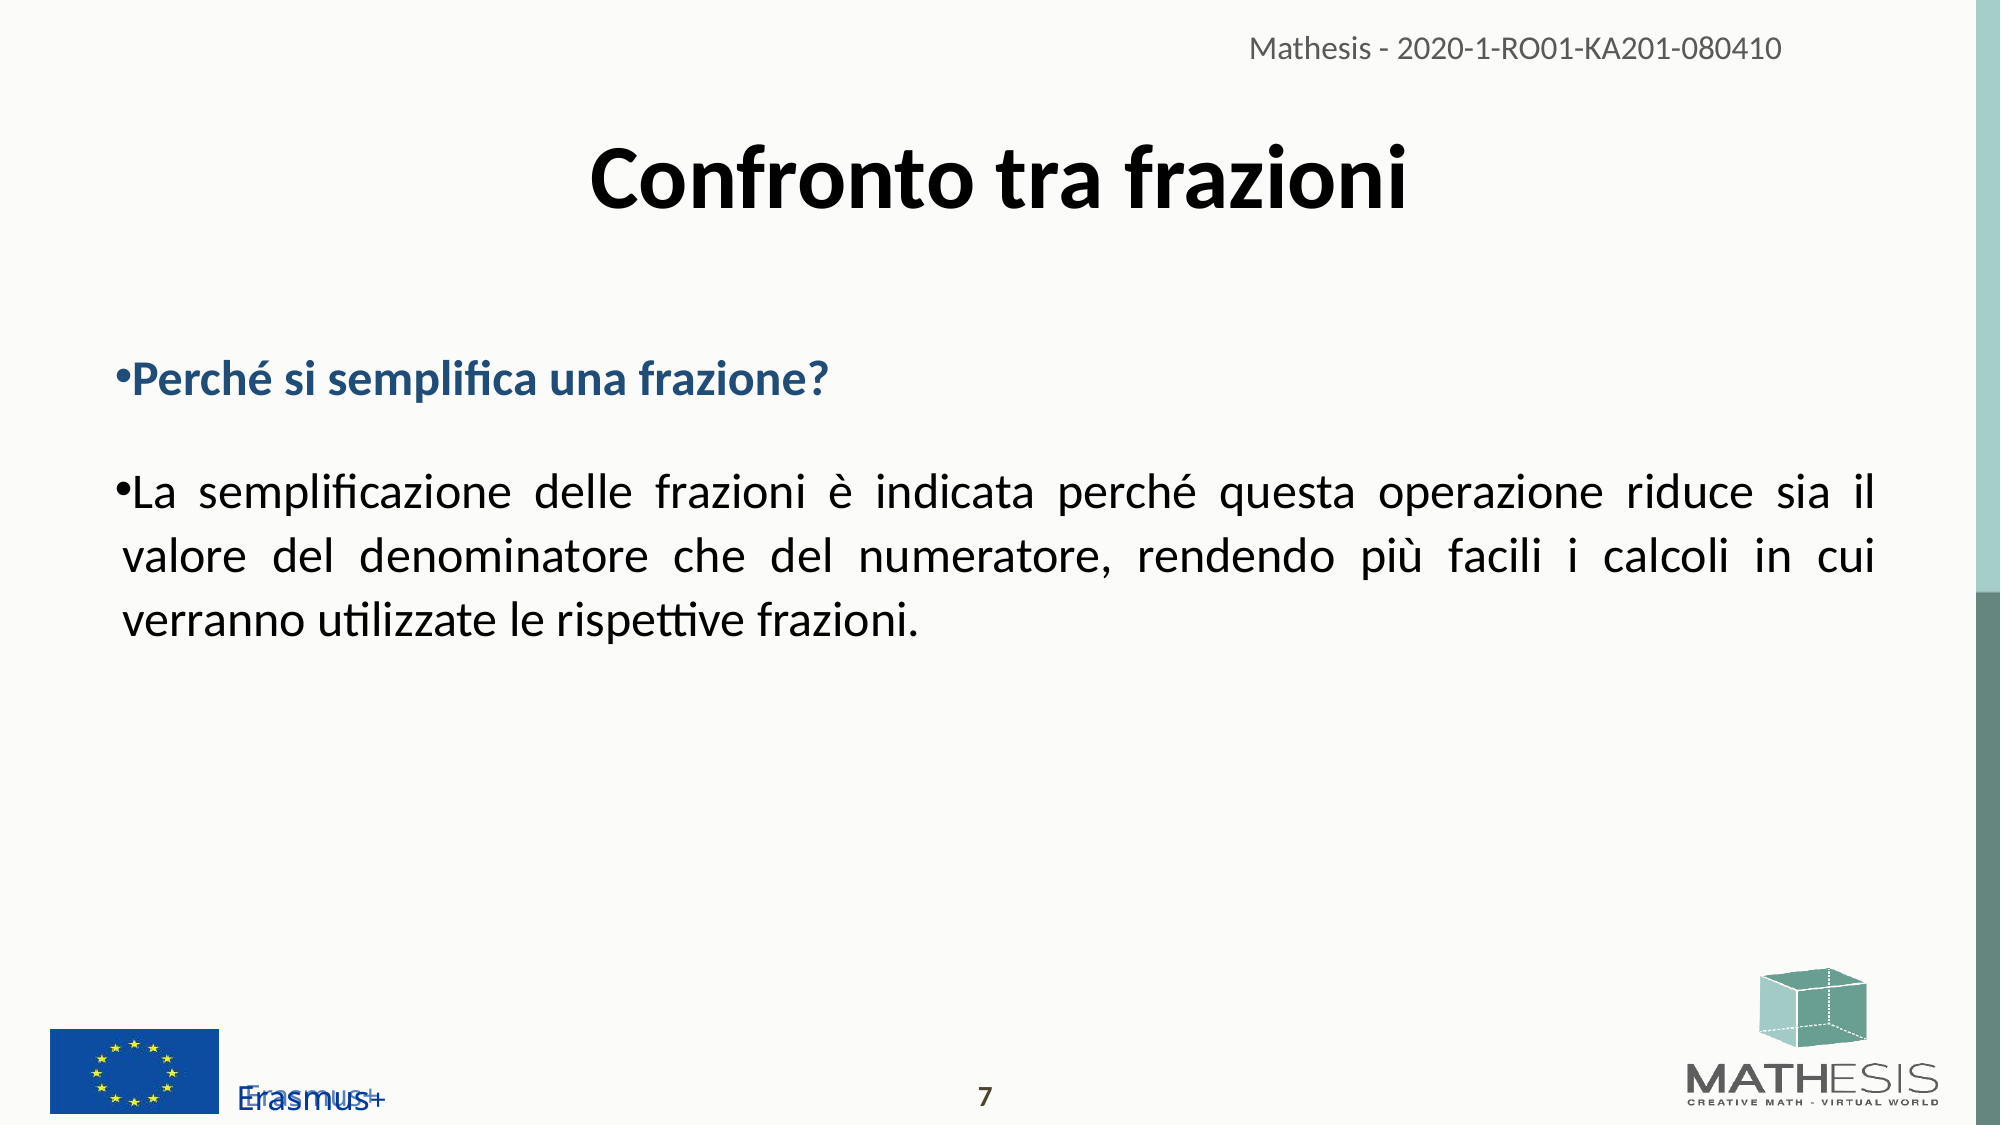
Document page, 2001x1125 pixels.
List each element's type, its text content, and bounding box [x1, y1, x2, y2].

list Perché si semplifica una frazione? La semplificazione delle frazioni è indicata perché questa operazione riduce sia il valore del denominatore che del numeratore, rendendo più facili i calcoli in cui verranno utilizzate le rispettive frazioni. [99, 334, 1900, 930]
picture [50, 1029, 219, 1114]
title Confronto tra frazioni [99, 109, 1900, 298]
